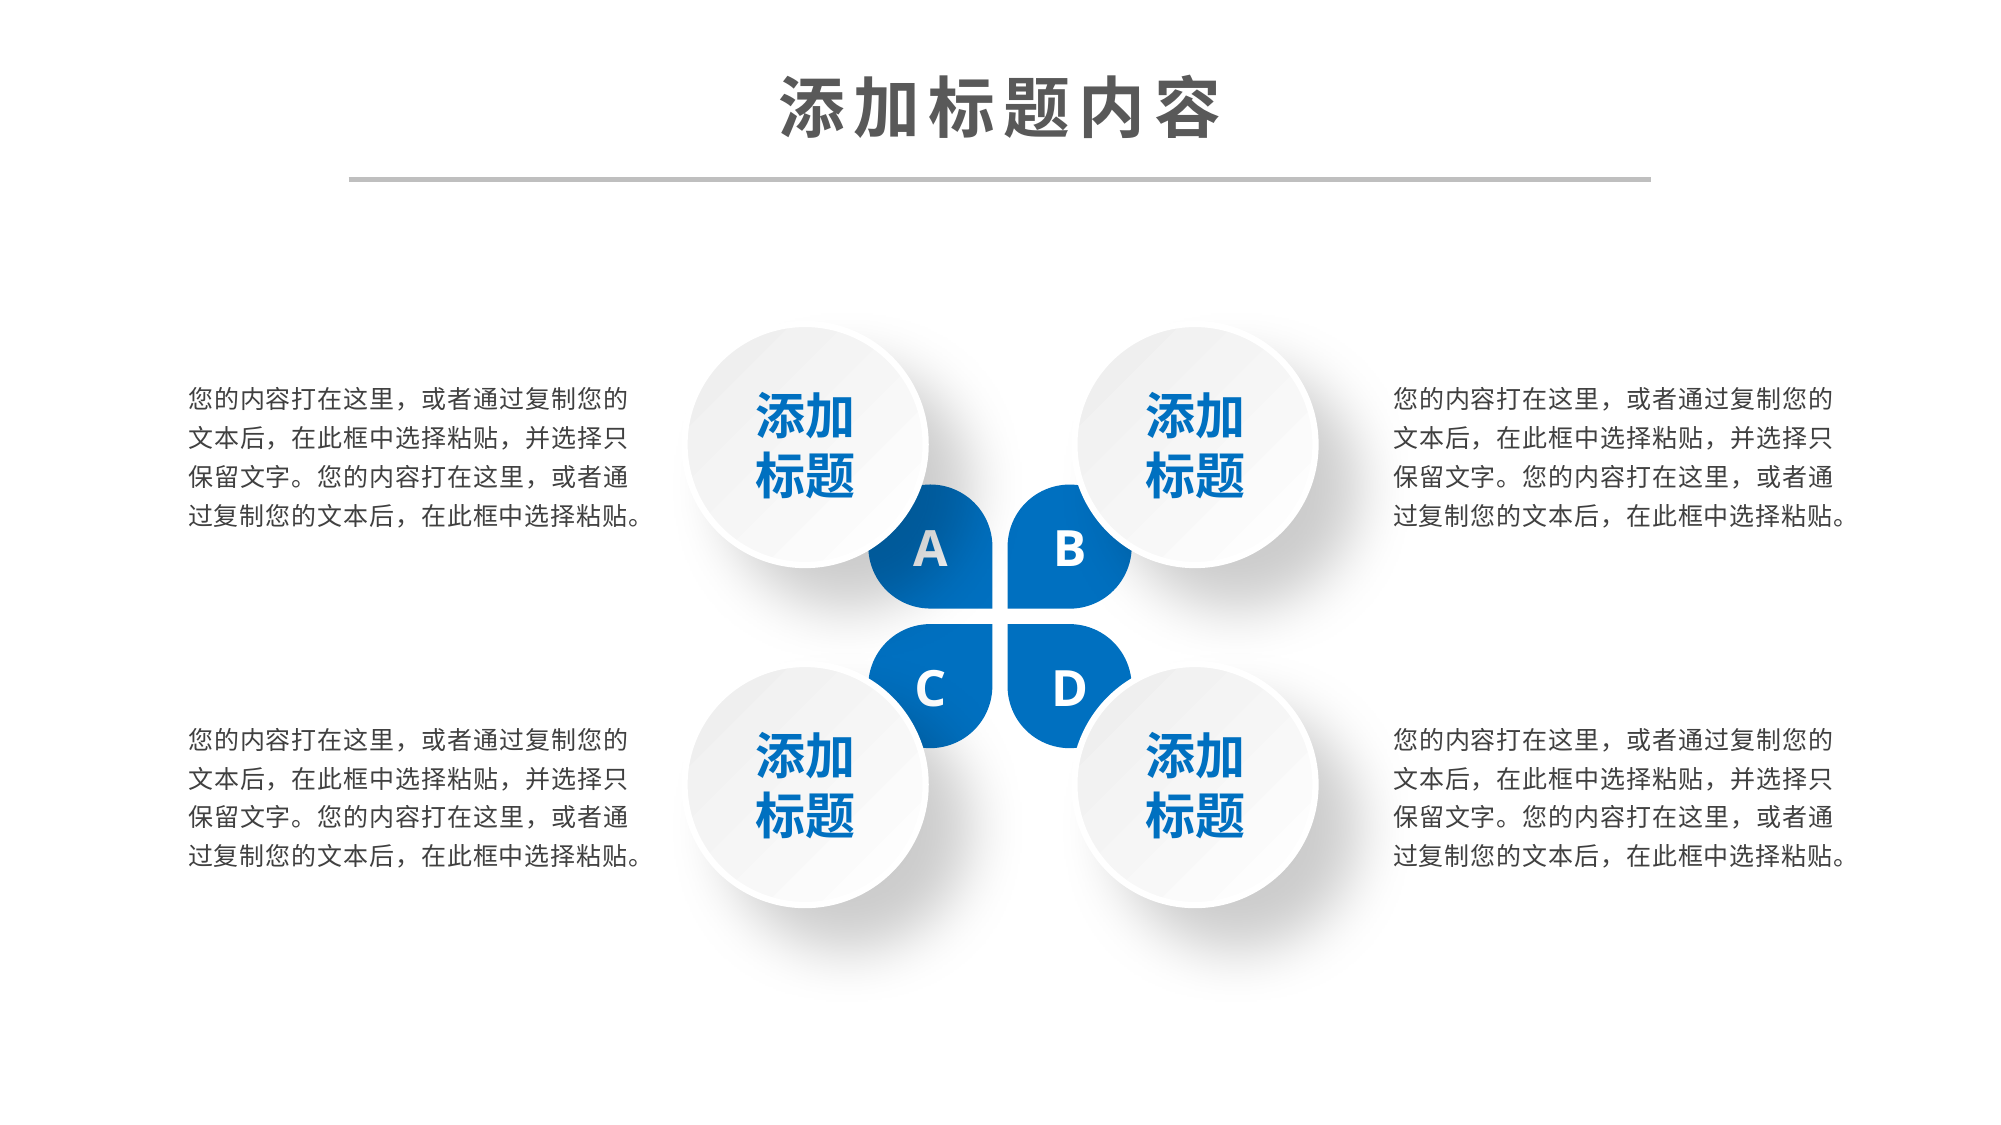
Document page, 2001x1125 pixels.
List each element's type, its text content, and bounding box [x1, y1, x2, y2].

text_box 添加 标题 [683, 322, 927, 567]
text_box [1007, 484, 1132, 609]
text_box 添加 标题 [1073, 322, 1317, 567]
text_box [868, 624, 993, 749]
text_box 您的内容打在这里，或者通过复制您的文本后，在此框中选择粘贴，并选择只保留文字。您的内容打在这里，或者通过复制您的文本后，在此框中选择粘贴。 [1378, 707, 1849, 879]
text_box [1007, 624, 1132, 749]
text_box 您的内容打在这里，或者通过复制您的文本后，在此框中选择粘贴，并选择只保留文字。您的内容打在这里，或者通过复制您的文本后，在此框中选择粘贴。 [1378, 367, 1849, 538]
text_box 添加 标题 [1073, 662, 1317, 907]
text_box 添加 标题 [683, 662, 927, 907]
text_box 您的内容打在这里，或者通过复制您的文本后，在此框中选择粘贴，并选择只保留文字。您的内容打在这里，或者通过复制您的文本后，在此框中选择粘贴。 [173, 707, 644, 879]
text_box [868, 484, 993, 609]
text_box 您的内容打在这里，或者通过复制您的文本后，在此框中选择粘贴，并选择只保留文字。您的内容打在这里，或者通过复制您的文本后，在此框中选择粘贴。 [173, 367, 644, 538]
